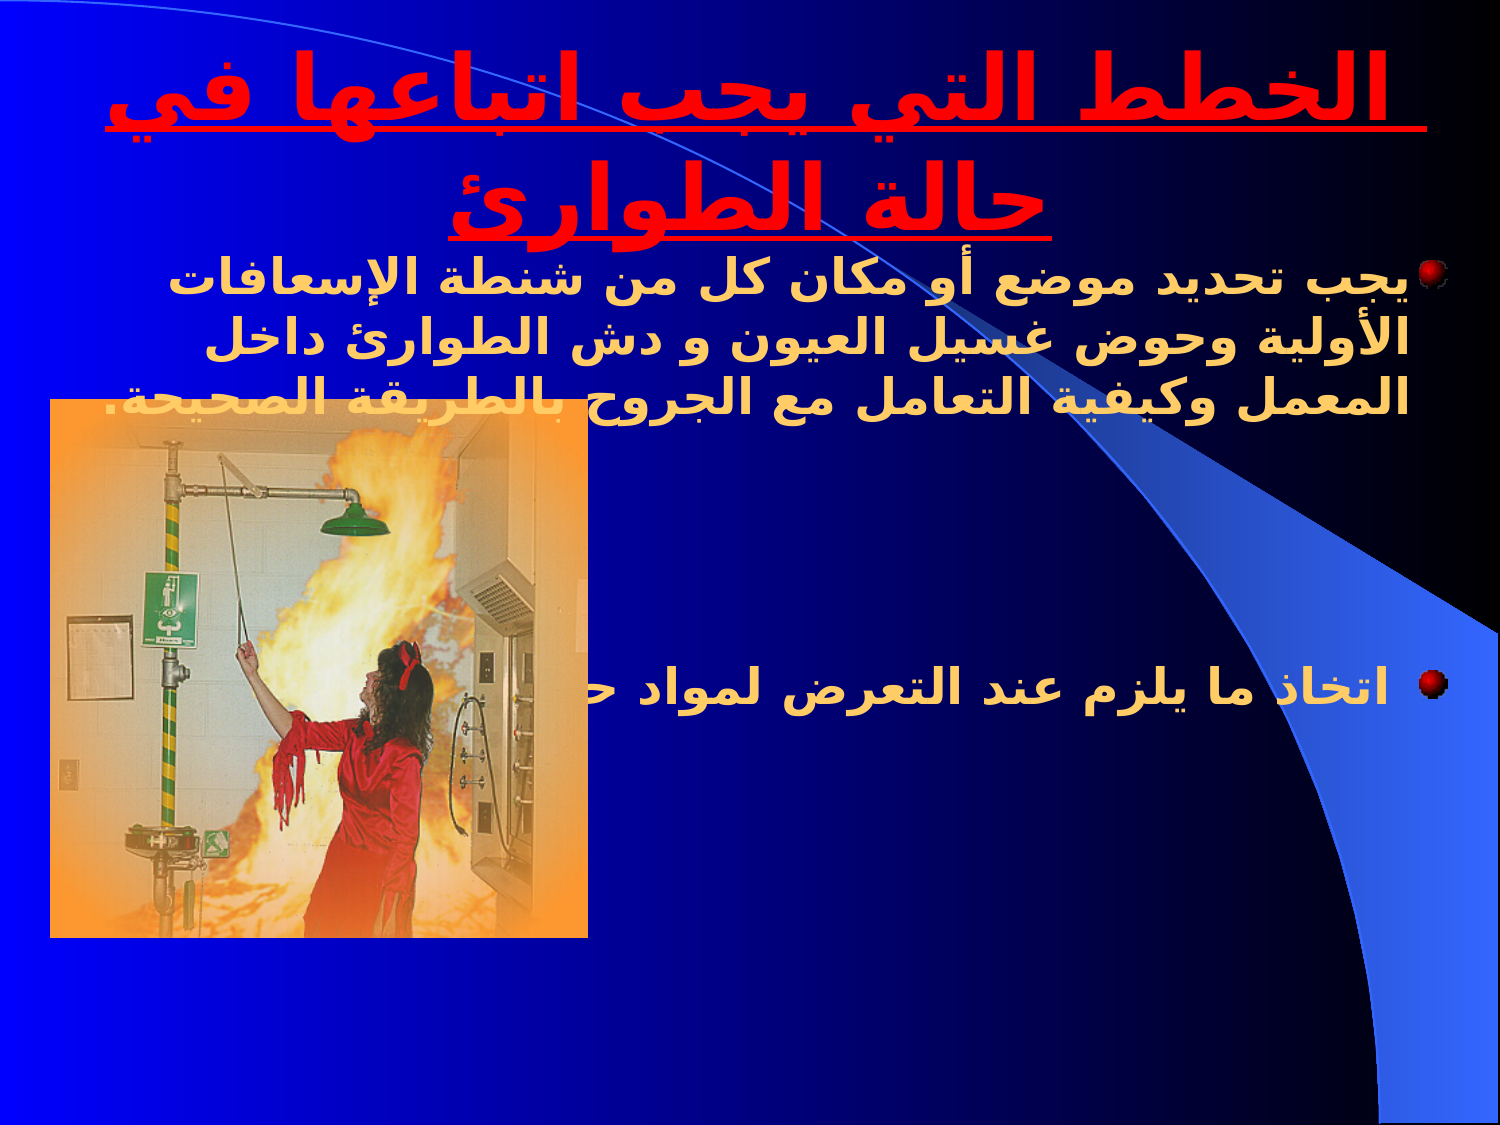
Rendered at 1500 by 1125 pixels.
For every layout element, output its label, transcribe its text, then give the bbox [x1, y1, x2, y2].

text_box الخطط التي يجب اتباعها في حالة الطوارئ [74, 45, 1425, 233]
text_box يجب تحديد موضع أو مكان كل من شنطة الإسعافات الأولية وحوض غسيل العيون و دش الطوارئ داخل المعمل وكيفية التعامل مع الجروح بالطريقة الصحيحة. [62, 237, 1463, 518]
picture [1419, 670, 1448, 699]
picture [49, 399, 588, 938]
text_box اتخاذ ما يلزم عند التعرض لمواد حيوية خطرة. [591, 518, 1463, 693]
picture [1419, 260, 1448, 289]
